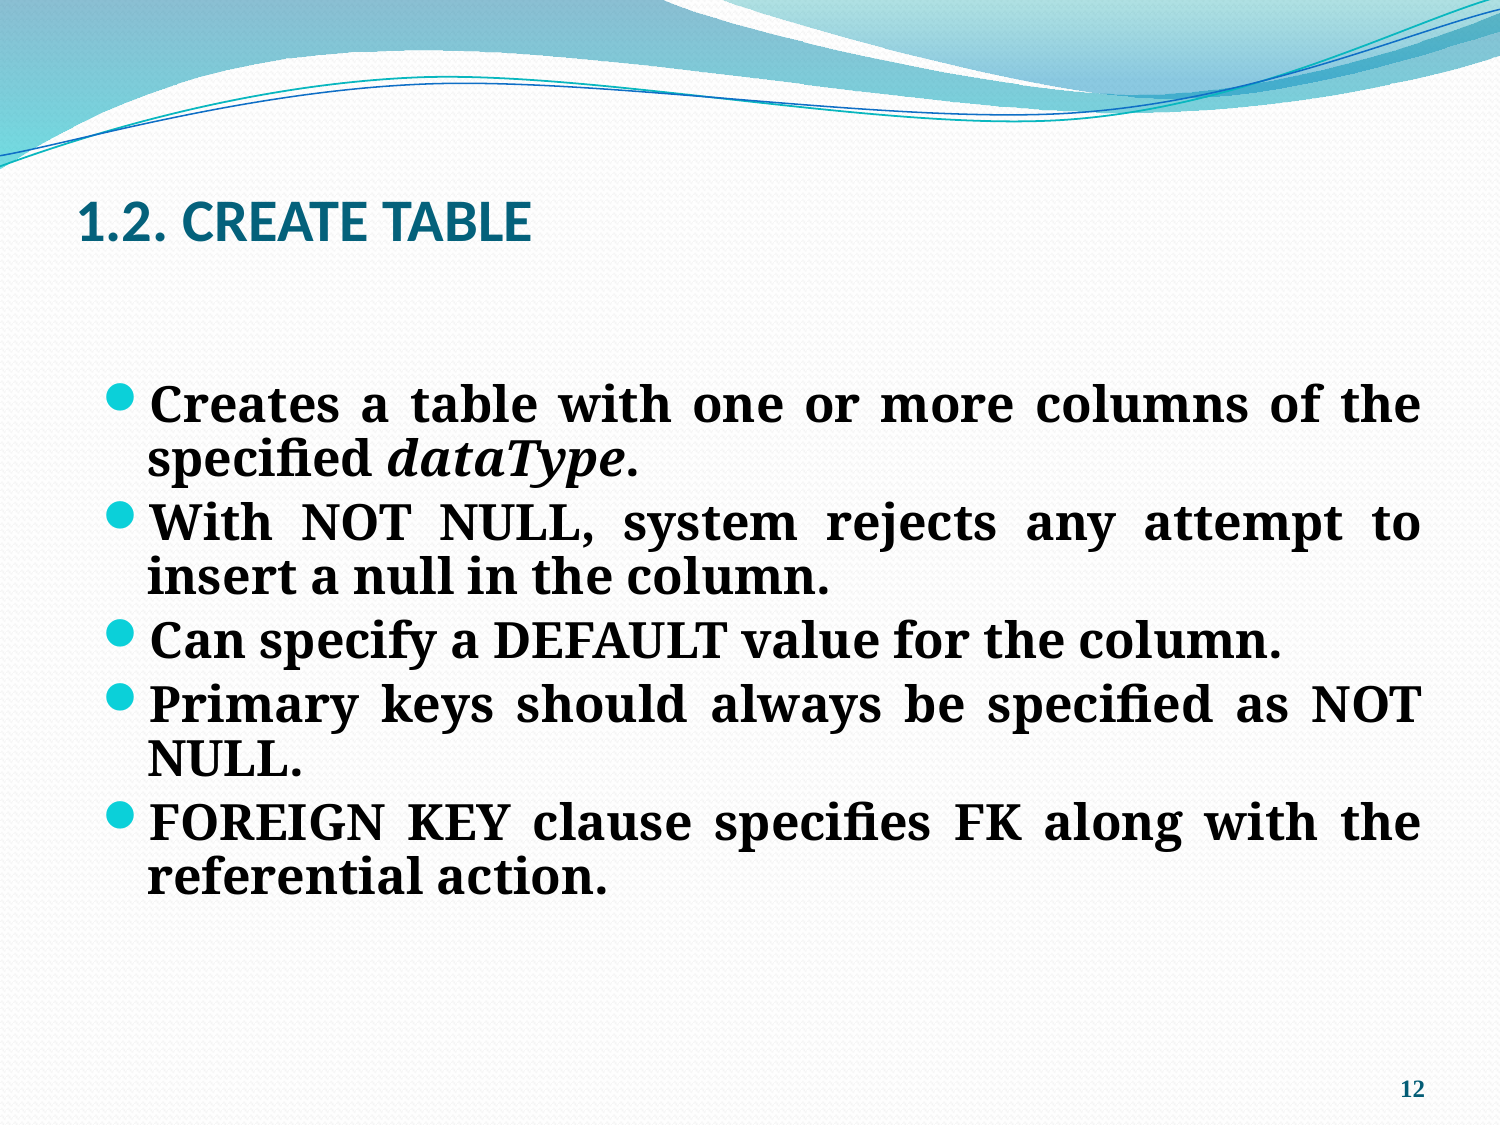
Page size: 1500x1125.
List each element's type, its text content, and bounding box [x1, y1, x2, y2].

list Creates a table with one or more columns of the specified dataType. With NOT NULL, system rejects any attempt to insert a null in the column. Can specify a DEFAULT value for the column. Primary keys should always be specified as NOT NULL. FOREIGN KEY clause specifies FK along with the referential action. [87, 371, 1438, 1047]
slide_number 12 [1299, 1042, 1425, 1103]
title 1.2. CREATE TABLE [75, 66, 1425, 254]
